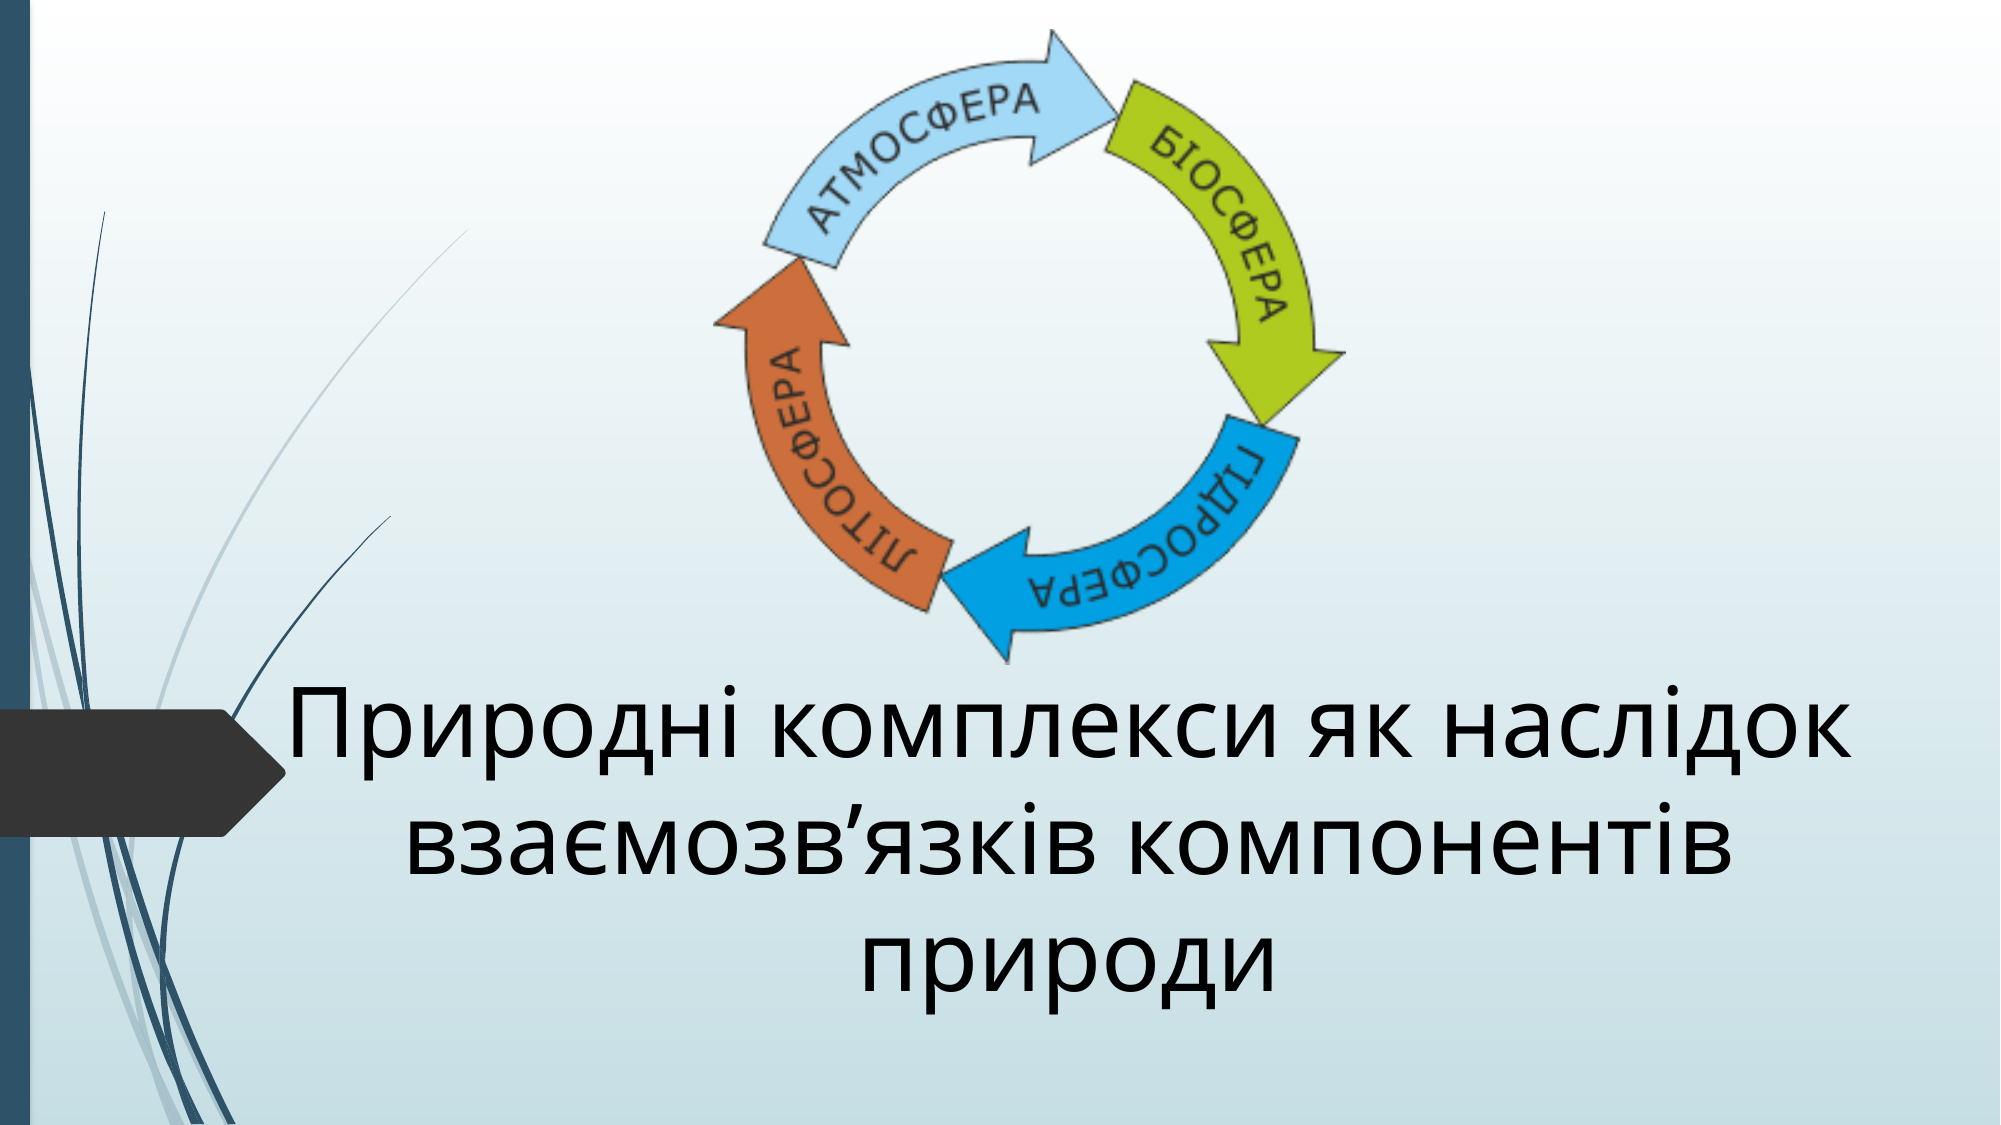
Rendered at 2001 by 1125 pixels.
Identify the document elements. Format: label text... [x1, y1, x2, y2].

picture [713, 29, 1347, 666]
title Природні комплекси як наслідок взаємозв’язків компонентів природи [257, 647, 1881, 1020]
